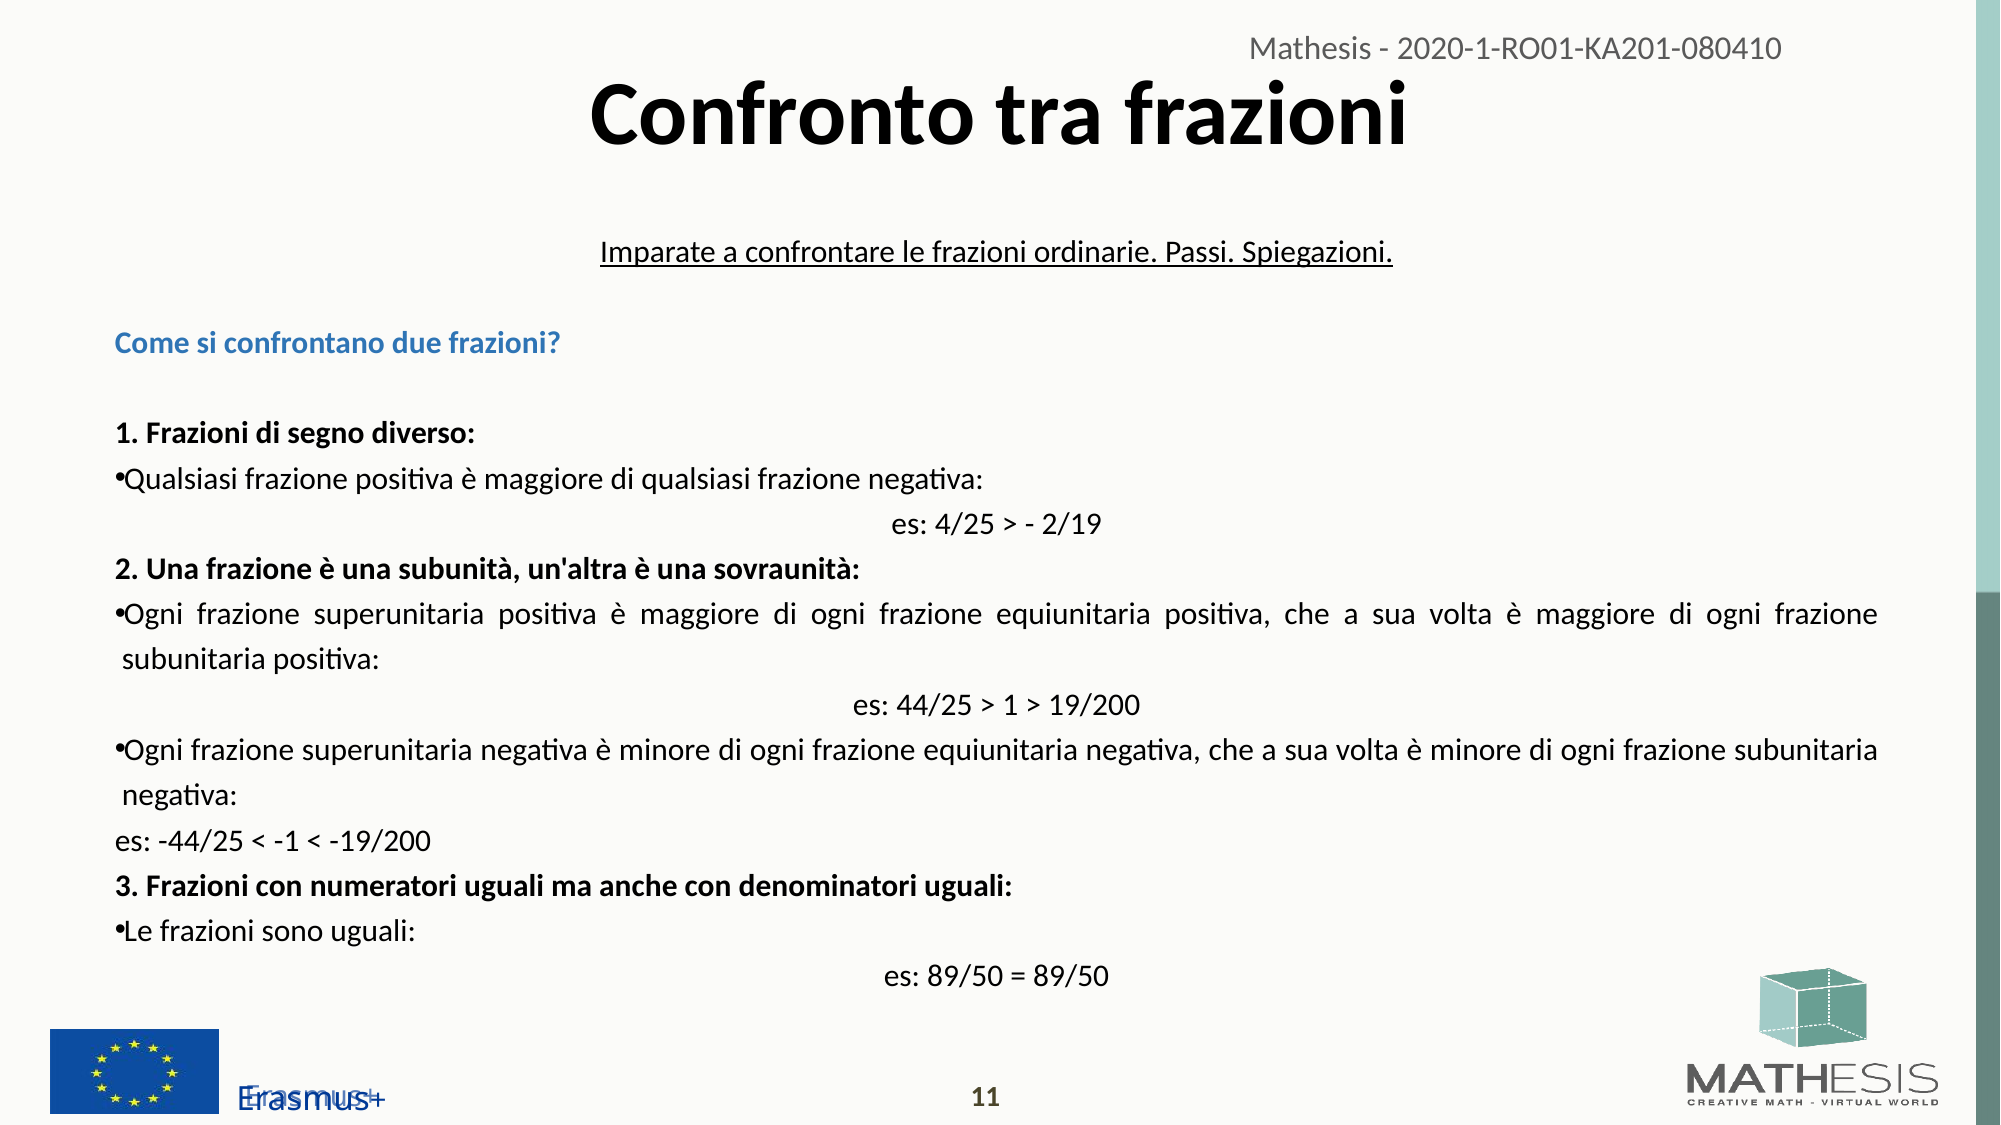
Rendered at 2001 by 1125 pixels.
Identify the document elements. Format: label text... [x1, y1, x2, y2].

picture [50, 1029, 219, 1114]
title Confronto tra frazioni [99, 45, 1900, 216]
list Imparate a confrontare le frazioni ordinarie. Passi. Spiegazioni. Come si confrontano due frazioni? 1. Frazioni di segno diverso: Qualsiasi frazione positiva è maggiore di qualsiasi frazione negativa: es: 4/25 > - 2/19 2. Una frazione è una subunità, un'altra è una sovraunità: Ogni frazione superunitaria positiva è maggiore di ogni frazione equiunitaria positiva, che a sua volta è maggiore di ogni frazione subunitaria positiva: es: 44/25 > 1 > 19/200 Ogni frazione superunitaria negativa è minore di ogni frazione equiunitaria negativa, che a sua volta è minore di ogni frazione subunitaria negativa: es: -44/25 < -1 < -19/200 3. Frazioni con numeratori uguali ma anche con denominatori uguali: Le frazioni sono uguali: es: 89/50 = 89/50 [99, 216, 1900, 1005]
